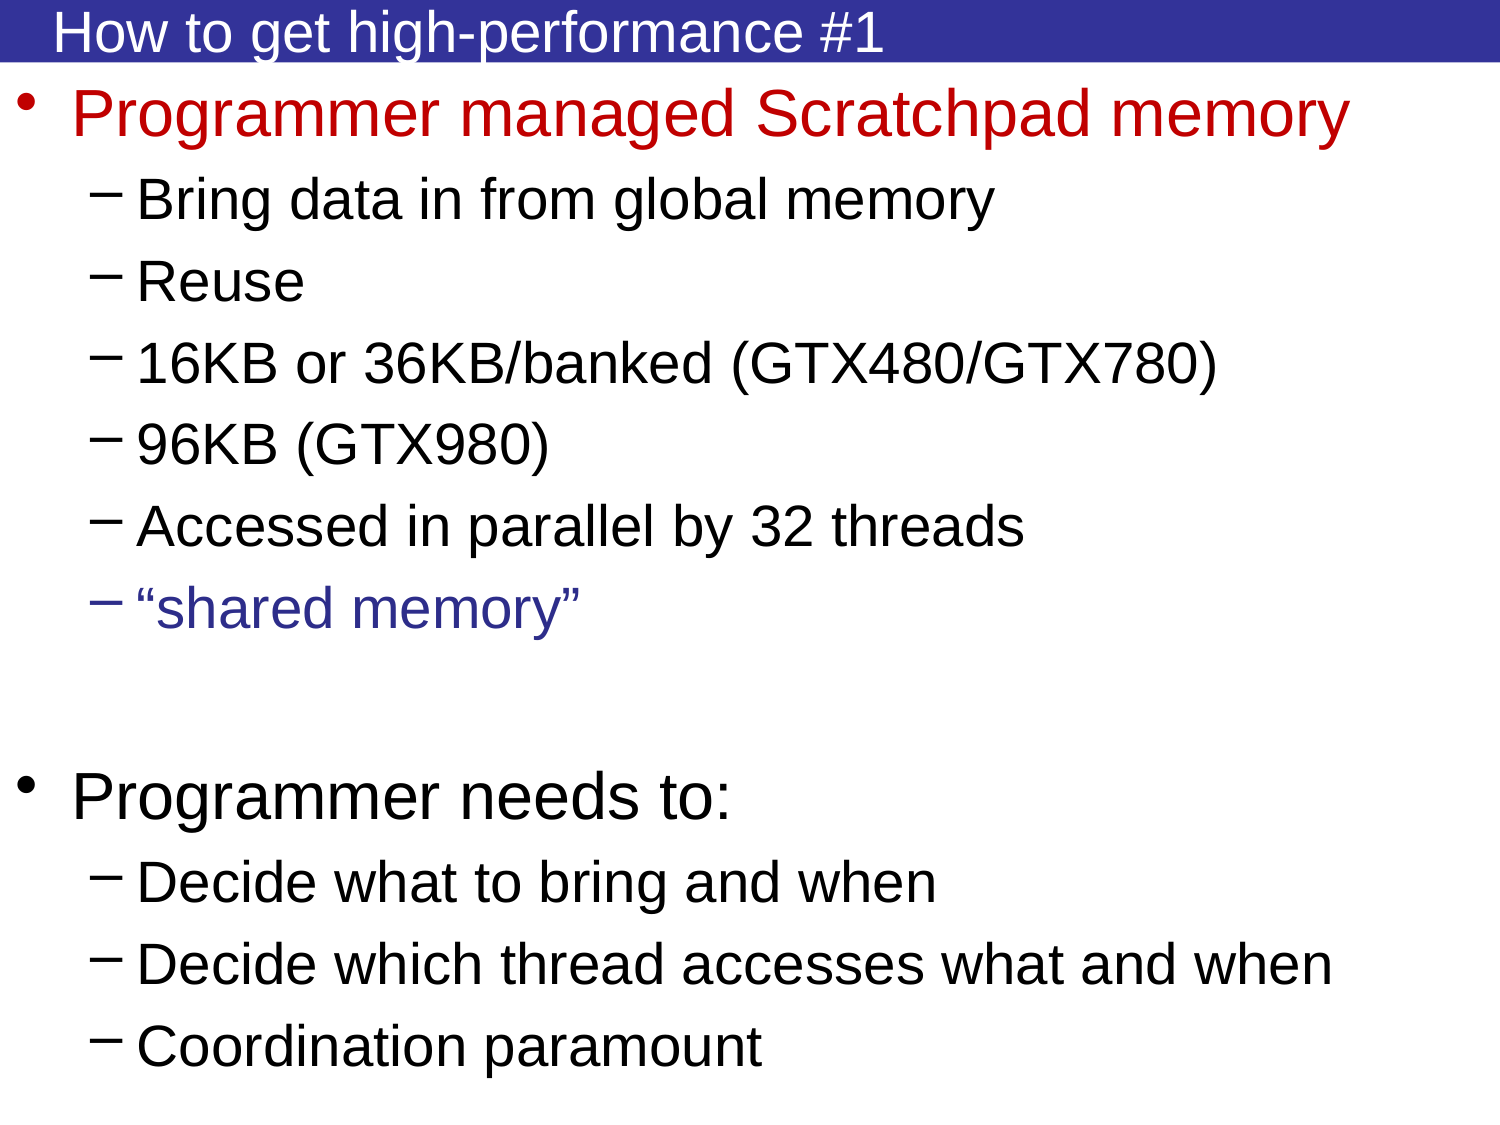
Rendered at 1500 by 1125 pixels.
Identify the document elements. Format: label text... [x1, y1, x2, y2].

list Programmer managed Scratchpad memory Bring data in from global memory Reuse 16KB or 36KB/banked (GTX480/GTX780) 96KB (GTX980) Accessed in parallel by 32 threads “shared memory” Programmer needs to: Decide what to bring and when Decide which thread accesses what and when Coordination paramount [0, 62, 1500, 1125]
title How to get high-performance #1 [37, 7, 1426, 51]
